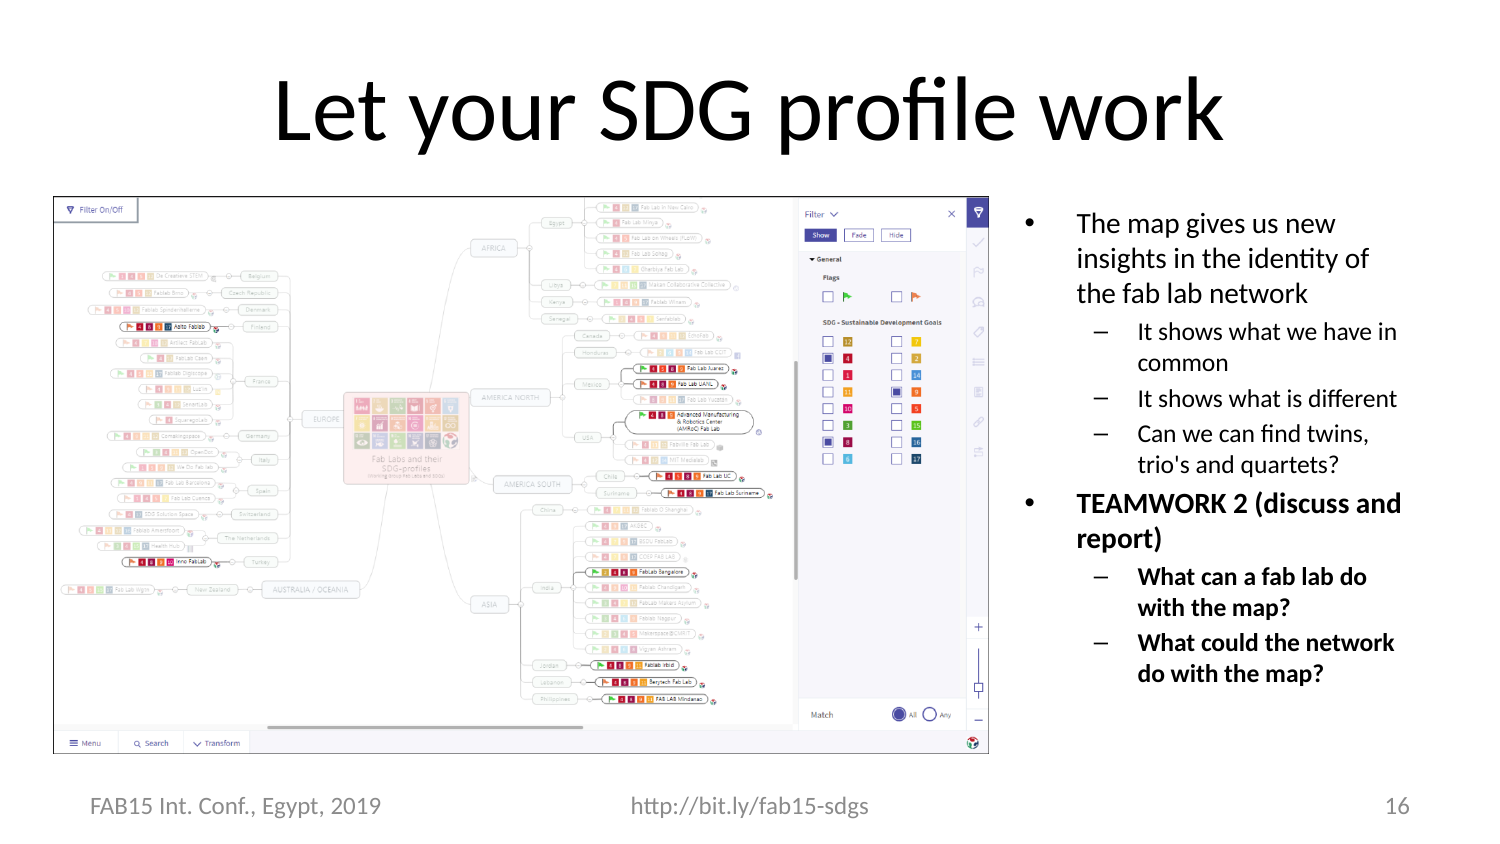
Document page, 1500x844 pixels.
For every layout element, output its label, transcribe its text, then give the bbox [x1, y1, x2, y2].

text_box The map gives us new insights in the identity of the fab lab network It shows what we have in common It shows what is different Can we can find twins, trio's and quartets? TEAMWORK 2 (discuss and report) What can a fab lab do with the map? What could the network do with the map? [1009, 196, 1425, 754]
slide_number 16 [1074, 782, 1425, 827]
footer http://bit.ly/fab15-sdgs [512, 782, 988, 827]
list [52, 196, 989, 754]
slide_number FAB15 Int. Conf., Egypt, 2019 [75, 782, 425, 827]
title Let your SDG profile work [75, 33, 1425, 175]
